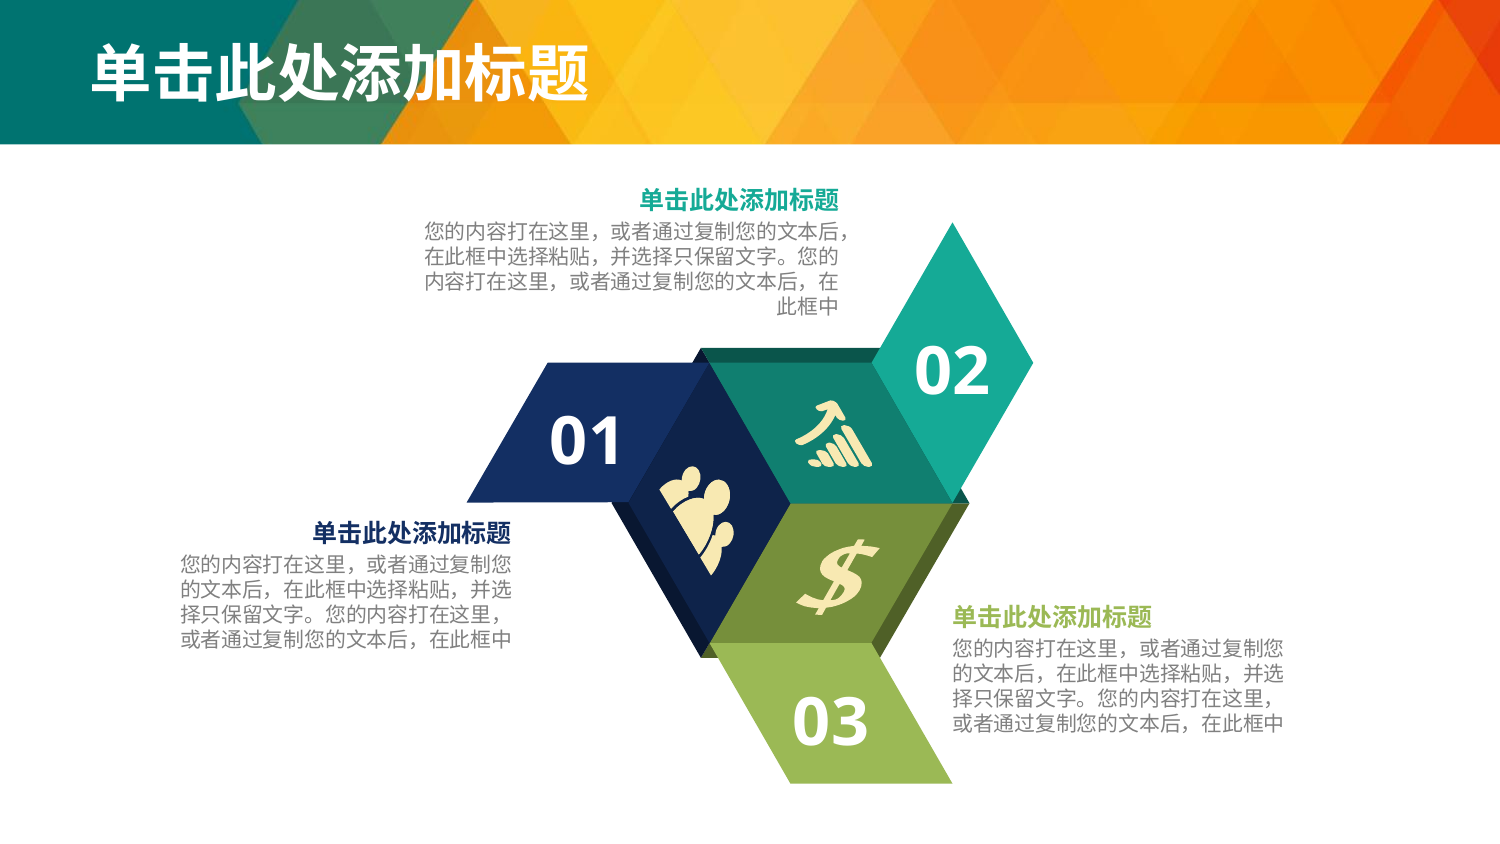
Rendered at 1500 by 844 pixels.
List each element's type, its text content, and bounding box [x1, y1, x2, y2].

text_box 单击此处添加标题 您的内容打在这里，或者通过复制您的文本后，在此框中选择粘贴，并选择只保留文字。您的内容打在这里，或者通过复制您的文本后，在此框中 [166, 517, 466, 652]
text_box 单击此处添加标题 [75, 26, 1060, 116]
text_box 单击此处添加标题 您的内容打在这里，或者通过复制您的文本后，在此框中选择粘贴，并选择只保留文字。您的内容打在这里，或者通过复制您的文本后，在此框中 [423, 184, 840, 319]
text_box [466, 347, 791, 658]
text_box 单击此处添加标题 您的内容打在这里，或者通过复制您的文本后，在此框中选择粘贴，并选择只保留文字。您的内容打在这里，或者通过复制您的文本后，在此框中 [970, 601, 1298, 736]
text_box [700, 504, 970, 784]
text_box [659, 464, 735, 576]
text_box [700, 222, 1034, 504]
picture [0, 0, 1500, 144]
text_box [794, 400, 873, 467]
